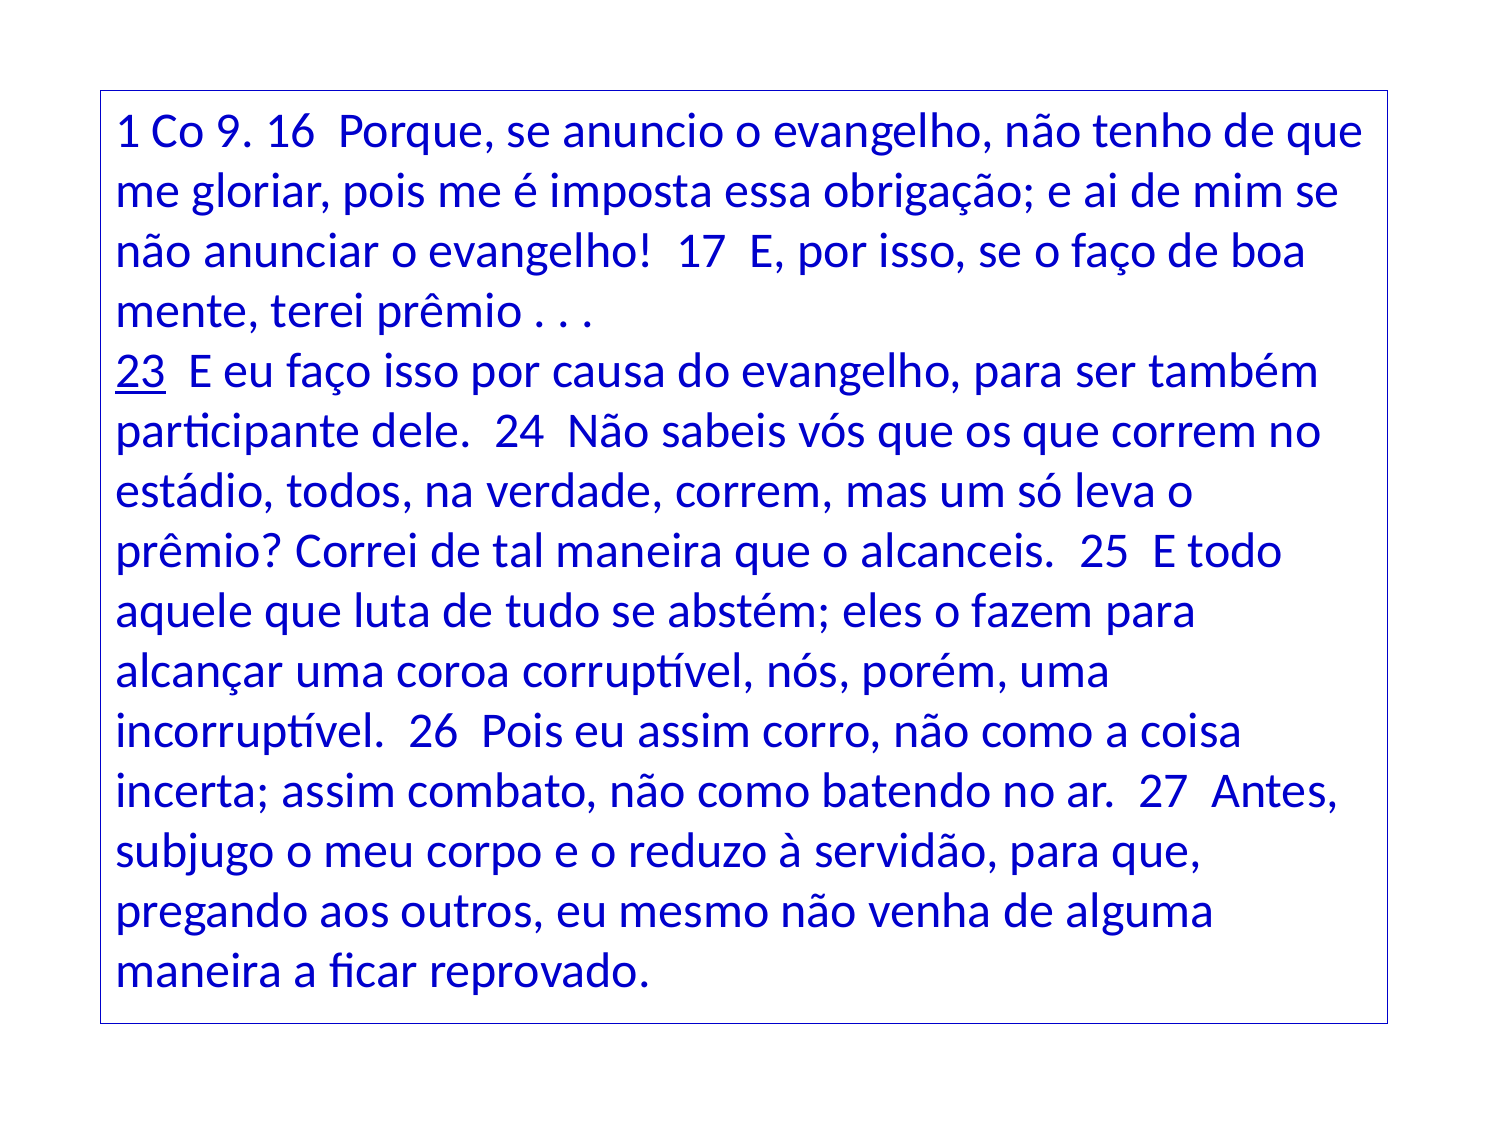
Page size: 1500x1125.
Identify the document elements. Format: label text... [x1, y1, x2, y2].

list 1 Co 9. 16 Porque, se anuncio o evangelho, não tenho de que me gloriar, pois me é imposta essa obrigação; e ai de mim se não anunciar o evangelho! 17 E, por isso, se o faço de boa mente, terei prêmio . . . 23 E eu faço isso por causa do evangelho, para ser também participante dele. 24 Não sabeis vós que os que correm no estádio, todos, na verdade, correm, mas um só leva o prêmio? Correi de tal maneira que o alcanceis. 25 E todo aquele que luta de tudo se abstém; eles o fazem para alcançar uma coroa corruptível, nós, porém, uma incorruptível. 26 Pois eu assim corro, não como a coisa incerta; assim combato, não como batendo no ar. 27 Antes, subjugo o meu corpo e o reduzo à servidão, para que, pregando aos outros, eu mesmo não venha de alguma maneira a ficar reprovado. [100, 90, 1388, 1024]
